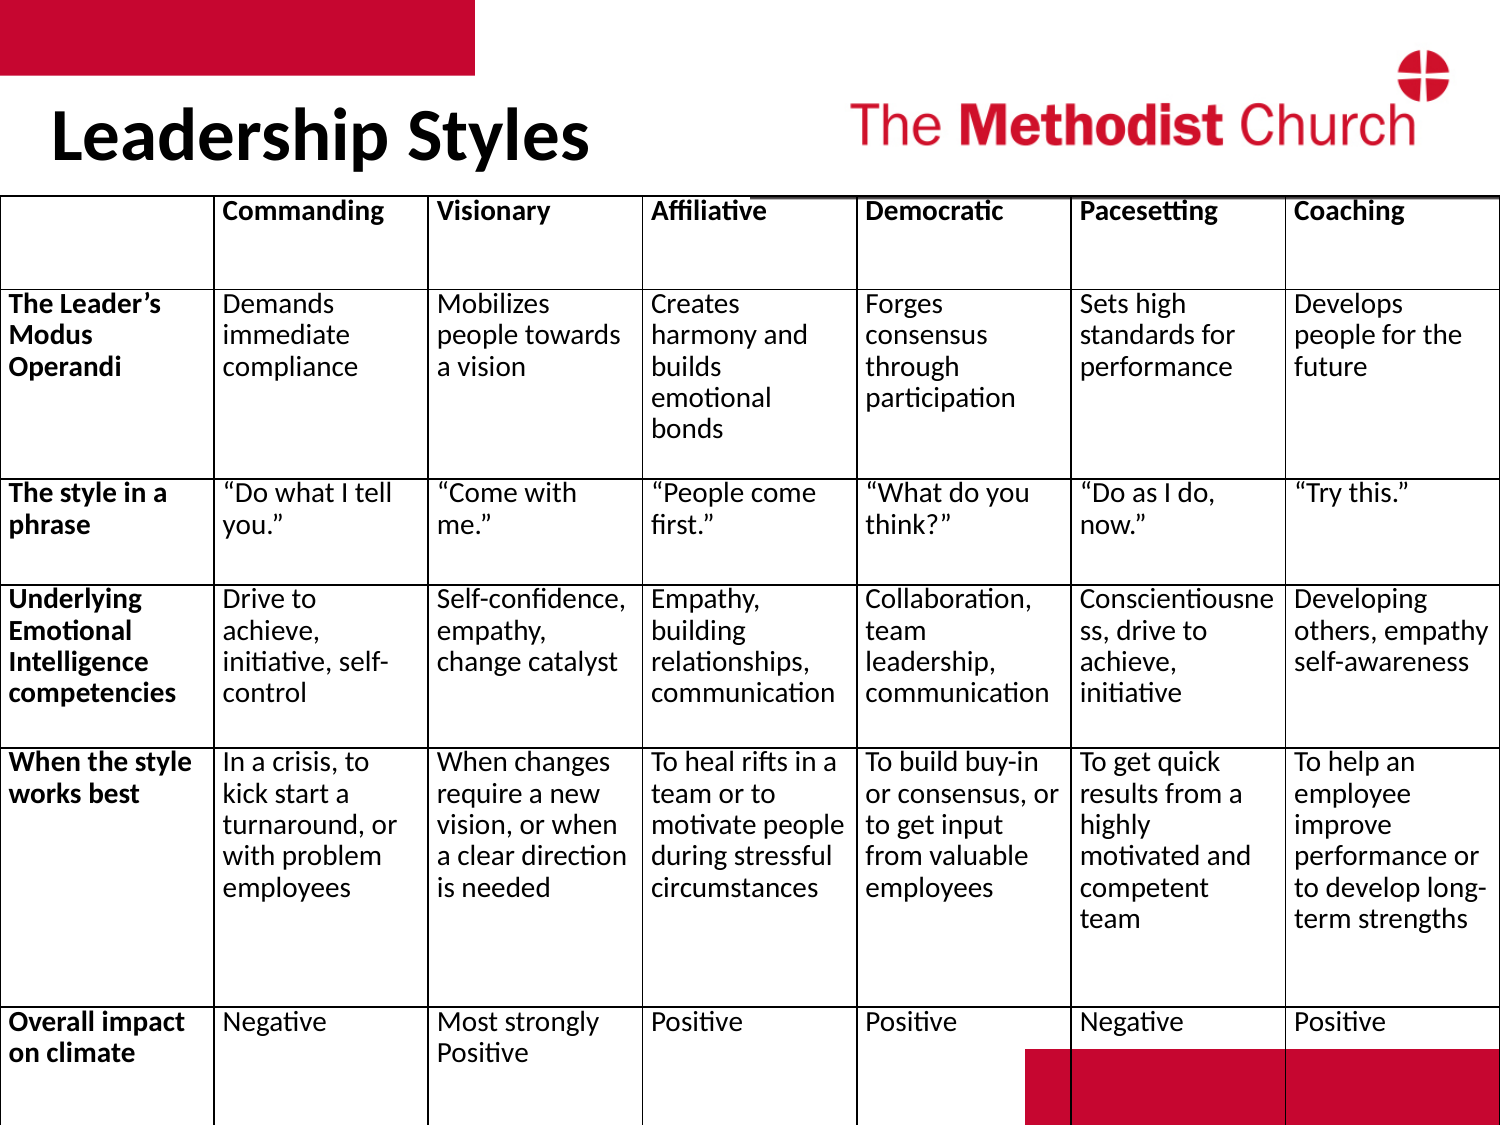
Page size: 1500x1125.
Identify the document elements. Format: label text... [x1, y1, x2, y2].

table_cell Underlying Emotional Intelligence competencies [1, 586, 213, 747]
table_header Affiliative [643, 197, 856, 289]
table_cell Negative [215, 1008, 427, 1125]
table_header Democratic [858, 197, 1070, 289]
table_cell “Do what I tell you.” [215, 480, 427, 584]
table_cell Forges consensus through participation [858, 290, 1070, 478]
table_cell The style in a phrase [1, 480, 213, 584]
table_cell “What do you think?” [858, 480, 1070, 584]
table_cell To help an employee improve performance or to develop long-term strengths [1286, 749, 1499, 1006]
table_cell Self-confidence, empathy, change catalyst [429, 586, 642, 747]
table_cell When the style works best [1, 749, 213, 1006]
table_cell To heal rifts in a team or to motivate people during stressful circumstances [643, 749, 856, 1006]
table_cell To get quick results from a highly motivated and competent team [1072, 749, 1285, 1006]
table_cell “Do as I do, now.” [1072, 480, 1285, 584]
text_box Leadership Styles [25, 78, 617, 180]
table_cell Mobilizes people towards a vision [429, 290, 642, 478]
table_cell Drive to achieve, initiative, self-control [215, 586, 427, 747]
table_cell In a crisis, to kick start a turnaround, or with problem employees [215, 749, 427, 1006]
table_cell Creates harmony and builds emotional bonds [643, 290, 856, 478]
table_cell The Leader’s Modus Operandi [1, 290, 213, 478]
table_cell “People come first.” [643, 480, 856, 584]
picture [750, 0, 1500, 195]
table_cell Positive [1286, 1008, 1499, 1125]
table_cell Conscientiousness, drive to achieve, initiative [1072, 586, 1285, 747]
table_cell Positive [858, 1008, 1070, 1125]
table_cell Collaboration, team leadership, communication [858, 586, 1070, 747]
table_header Coaching [1286, 197, 1499, 289]
table_cell Negative [1072, 1008, 1285, 1125]
table_cell Overall impact on climate [1, 1008, 213, 1125]
table_cell Most strongly Positive [429, 1008, 642, 1125]
table_header Pacesetting [1072, 197, 1285, 289]
table_cell Sets high standards for performance [1072, 290, 1285, 478]
table_cell Develops people for the future [1286, 290, 1499, 478]
table_cell “Try this.” [1286, 480, 1499, 584]
table_cell “Come with me.” [429, 480, 642, 584]
table_cell Demands immediate compliance [215, 290, 427, 478]
table_cell Empathy, building relationships, communication [643, 586, 856, 747]
table_cell Developing others, empathy self-awareness [1286, 586, 1499, 747]
table_header Commanding [215, 197, 427, 289]
table_cell Positive [643, 1008, 856, 1125]
table_header Visionary [429, 197, 642, 289]
table_cell To build buy-in or consensus, or to get input from valuable employees [858, 749, 1070, 1006]
table_header [1, 197, 213, 289]
table_cell When changes require a new vision, or when a clear direction is needed [429, 749, 642, 1006]
